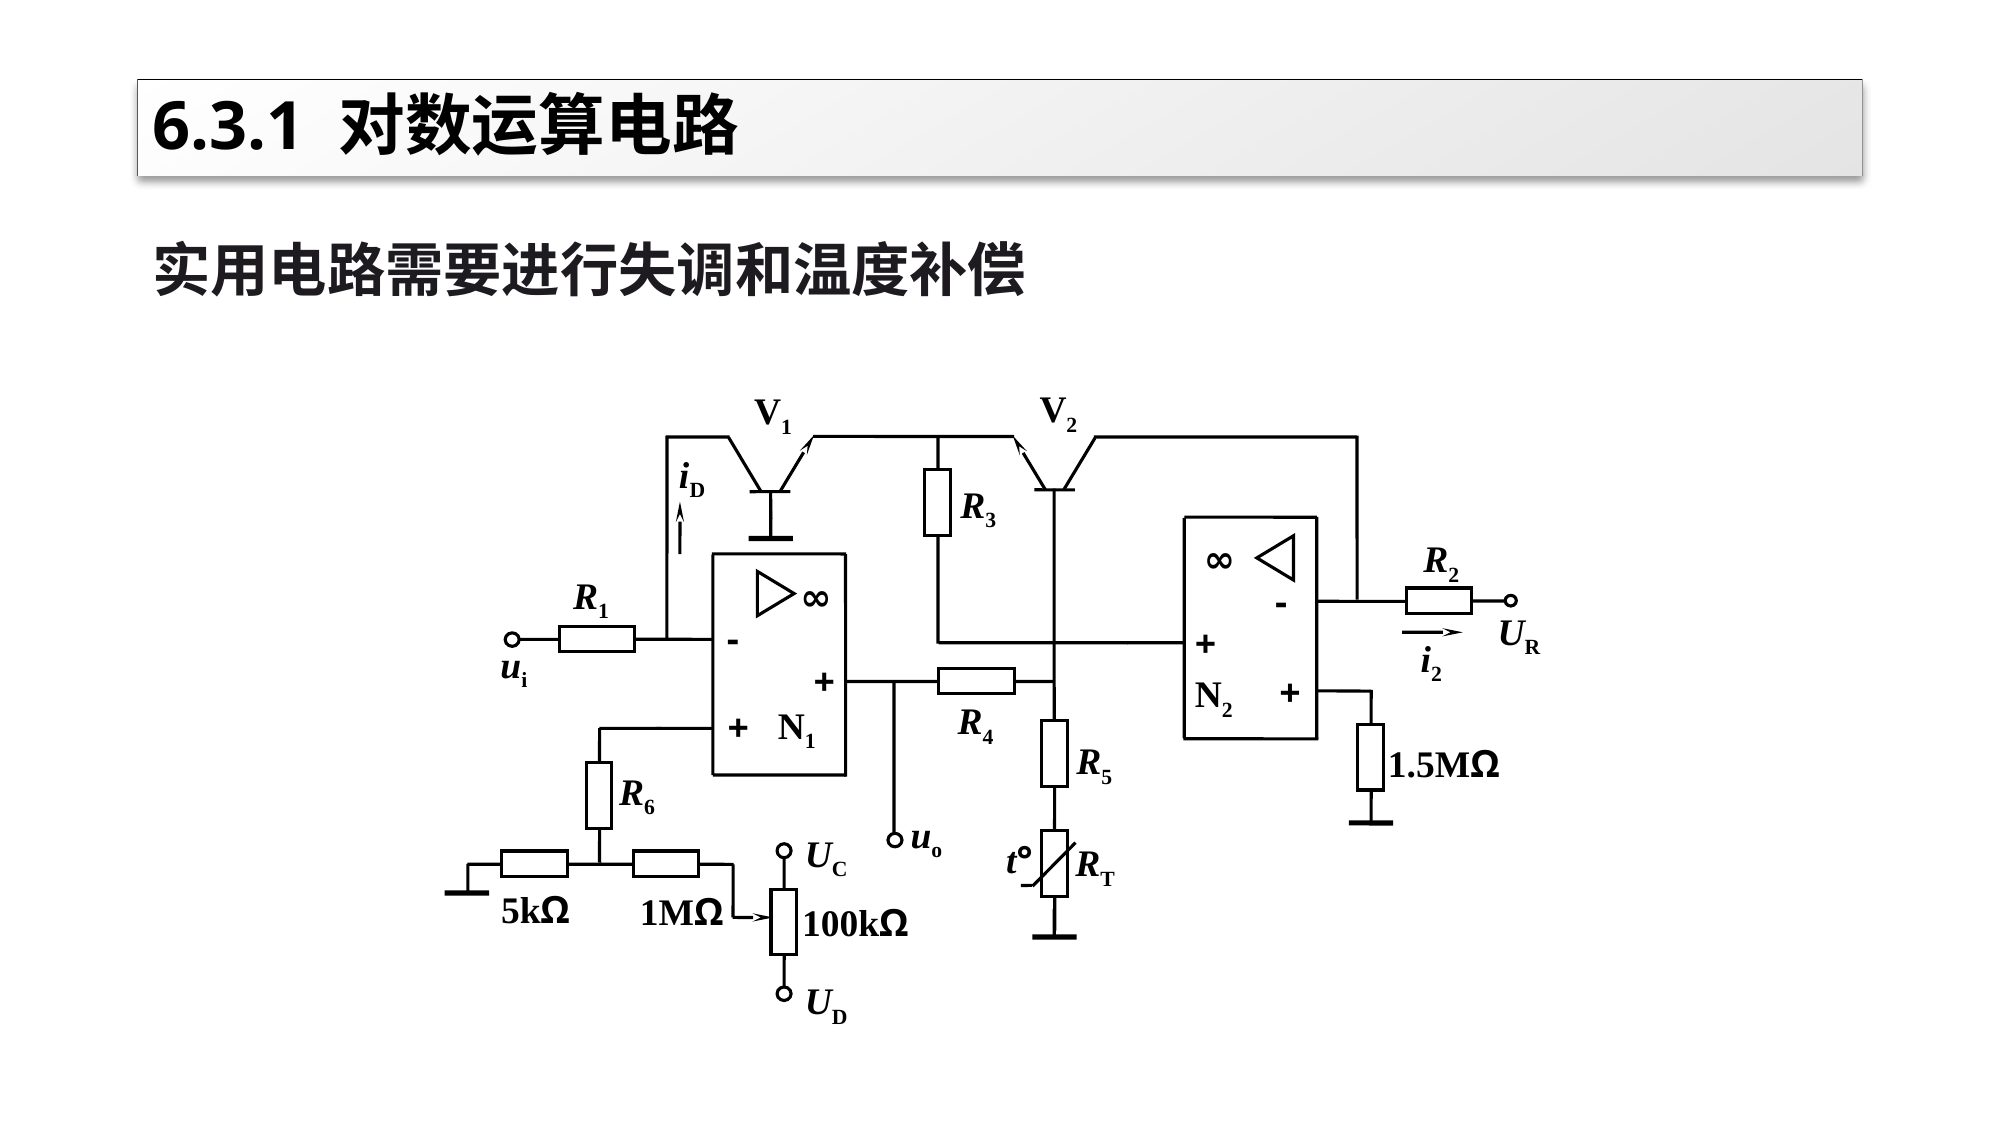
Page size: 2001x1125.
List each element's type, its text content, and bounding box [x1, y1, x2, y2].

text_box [444, 385, 1548, 1028]
title 6.3.1 对数运算电路 [137, 79, 1863, 176]
list 实用电路需要进行失调和温度补偿 [137, 191, 1863, 1014]
